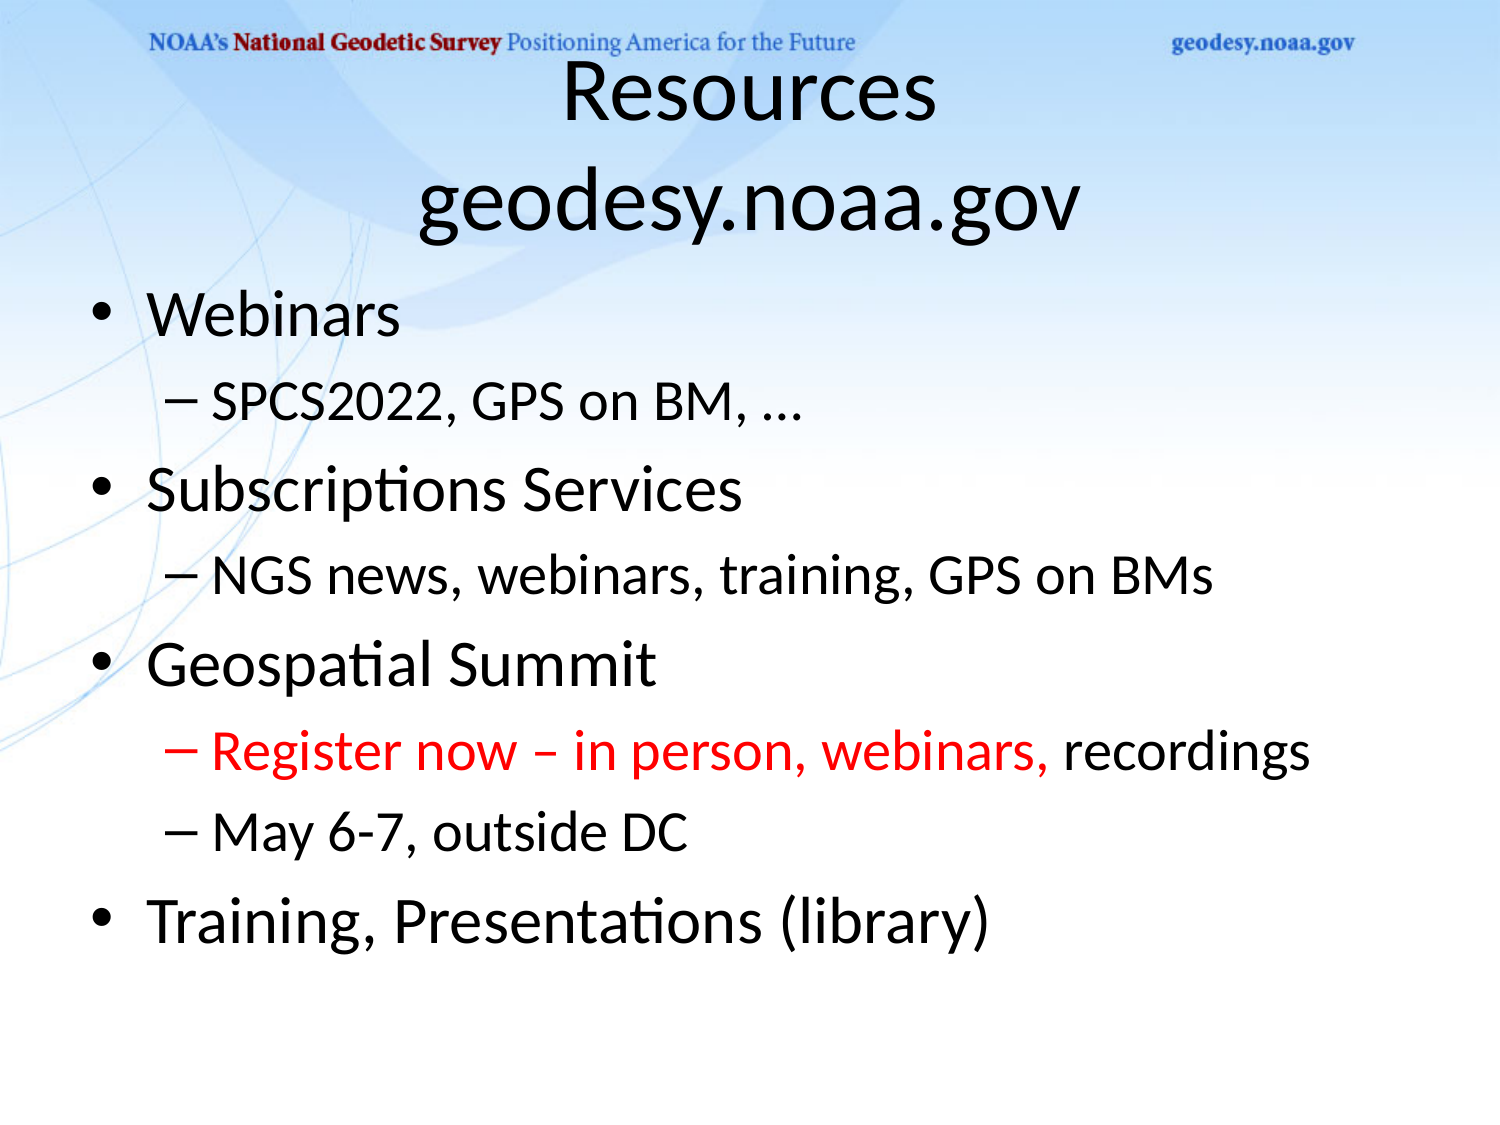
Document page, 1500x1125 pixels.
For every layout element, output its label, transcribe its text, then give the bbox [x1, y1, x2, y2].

picture [0, 0, 1500, 1125]
title Resources geodesy.noaa.gov [75, 45, 1425, 233]
list Webinars SPCS2022, GPS on BM, … Subscriptions Services NGS news, webinars, training, GPS on BMs Geospatial Summit Register now – in person, webinars, recordings May 6-7, outside DC Training, Presentations (library) [75, 262, 1425, 1005]
